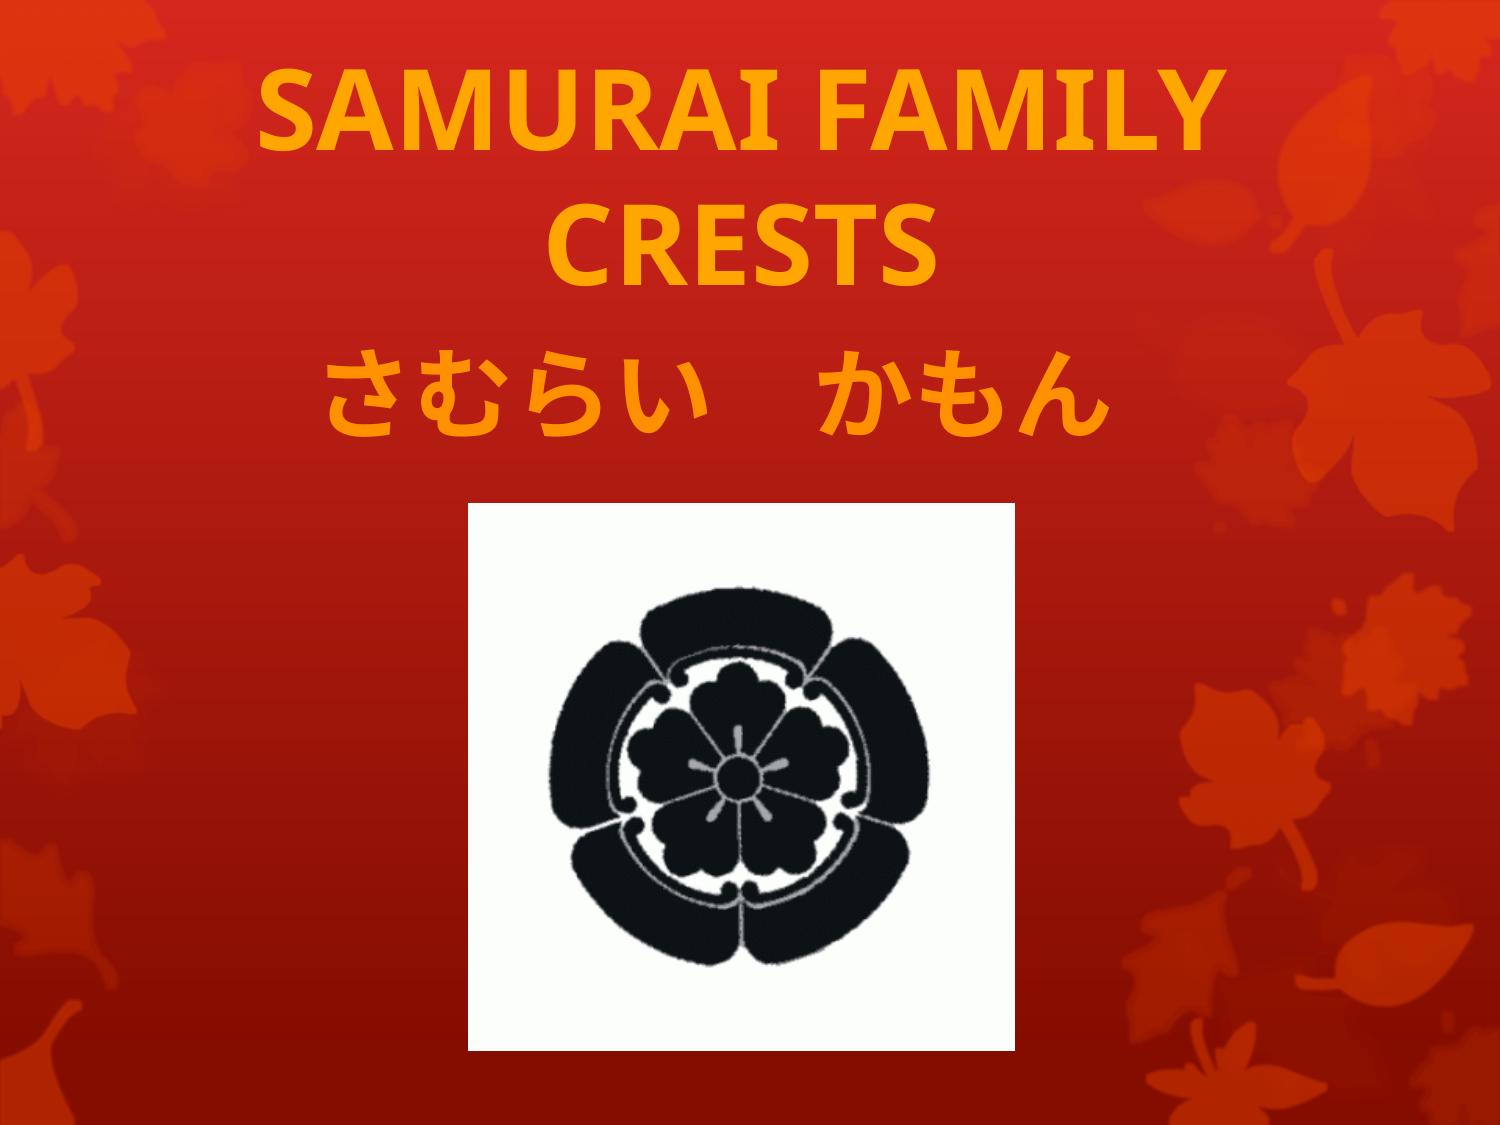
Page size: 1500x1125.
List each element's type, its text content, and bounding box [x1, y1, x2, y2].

text_box Samurai family crests [29, 30, 1454, 316]
subtitle さむらい かもん [298, 323, 1185, 466]
picture [467, 502, 1016, 1051]
